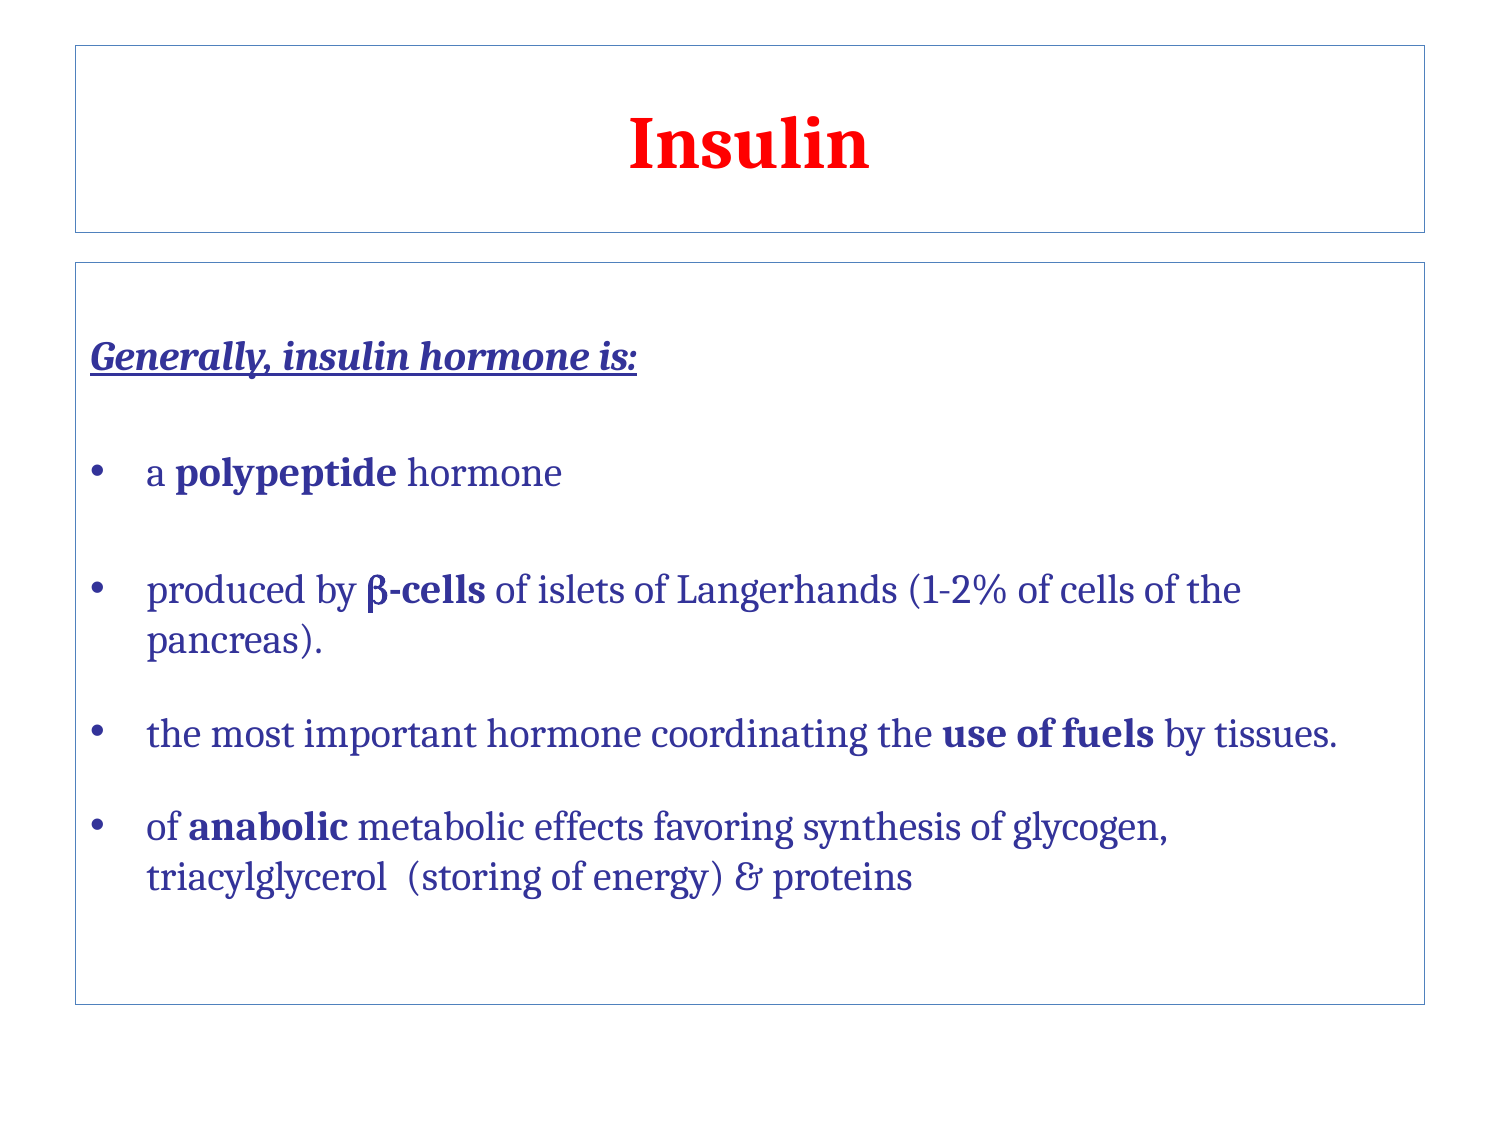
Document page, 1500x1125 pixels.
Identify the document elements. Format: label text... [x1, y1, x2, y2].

title Insulin [75, 45, 1425, 233]
list Generally, insulin hormone is: a polypeptide hormone produced by b-cells of islets of Langerhands (1-2% of cells of the pancreas). the most important hormone coordinating the use of fuels by tissues. of anabolic metabolic effects favoring synthesis of glycogen, triacylglycerol (storing of energy) & proteins [75, 262, 1425, 1005]
